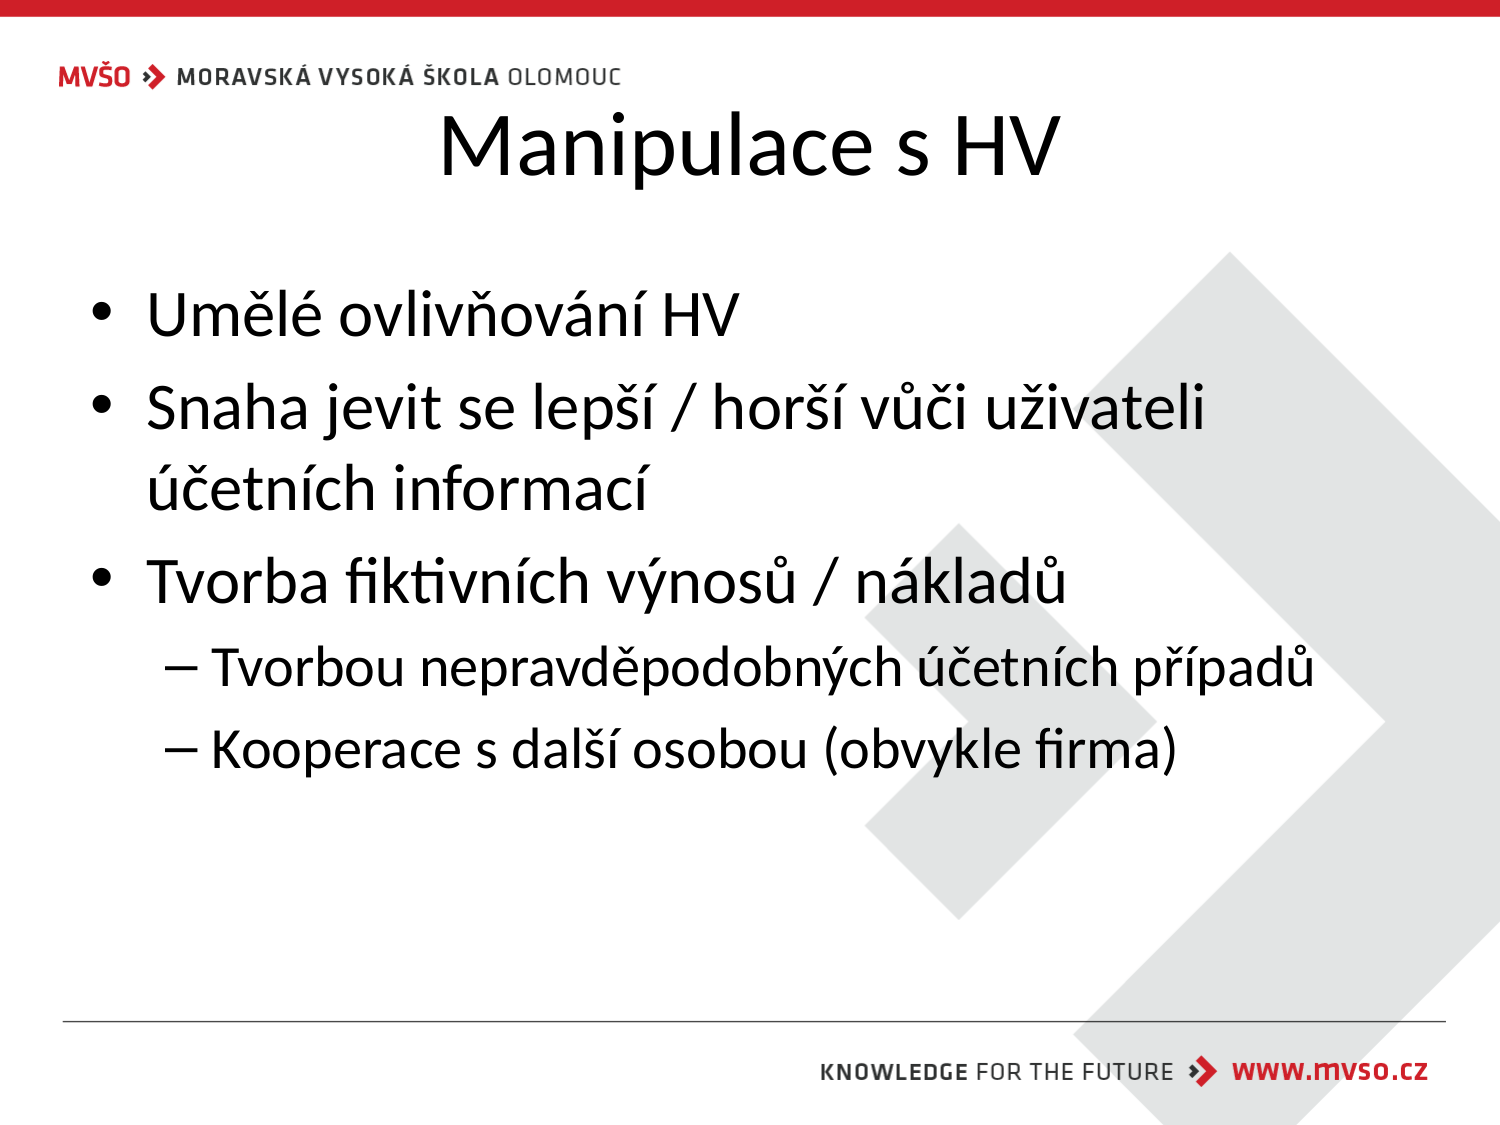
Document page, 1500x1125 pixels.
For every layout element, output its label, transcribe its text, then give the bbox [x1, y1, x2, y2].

picture [0, 0, 1500, 1125]
list Umělé ovlivňování HV Snaha jevit se lepší / horší vůči uživateli účetních informací Tvorba fiktivních výnosů / nákladů Tvorbou nepravděpodobných účetních případů Kooperace s další osobou (obvykle firma) [75, 262, 1425, 1005]
title Manipulace s HV [75, 45, 1425, 233]
